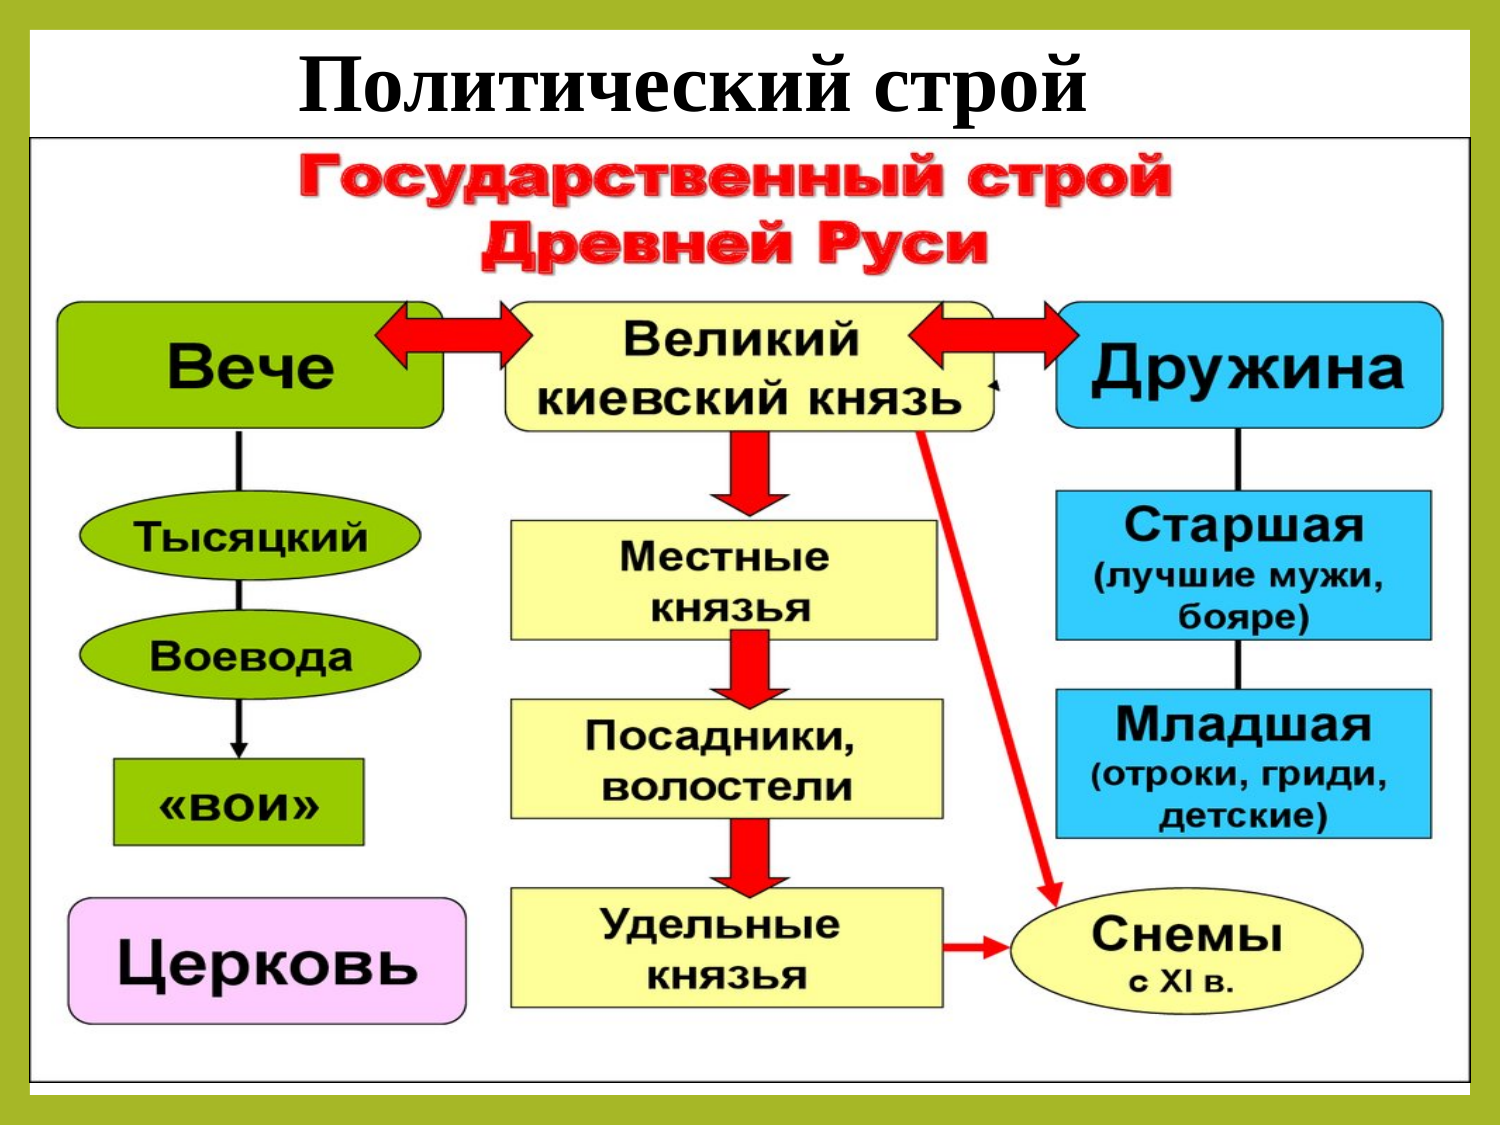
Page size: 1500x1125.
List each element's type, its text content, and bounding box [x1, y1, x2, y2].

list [29, 136, 1471, 1083]
title Политический строй [53, 30, 1356, 136]
